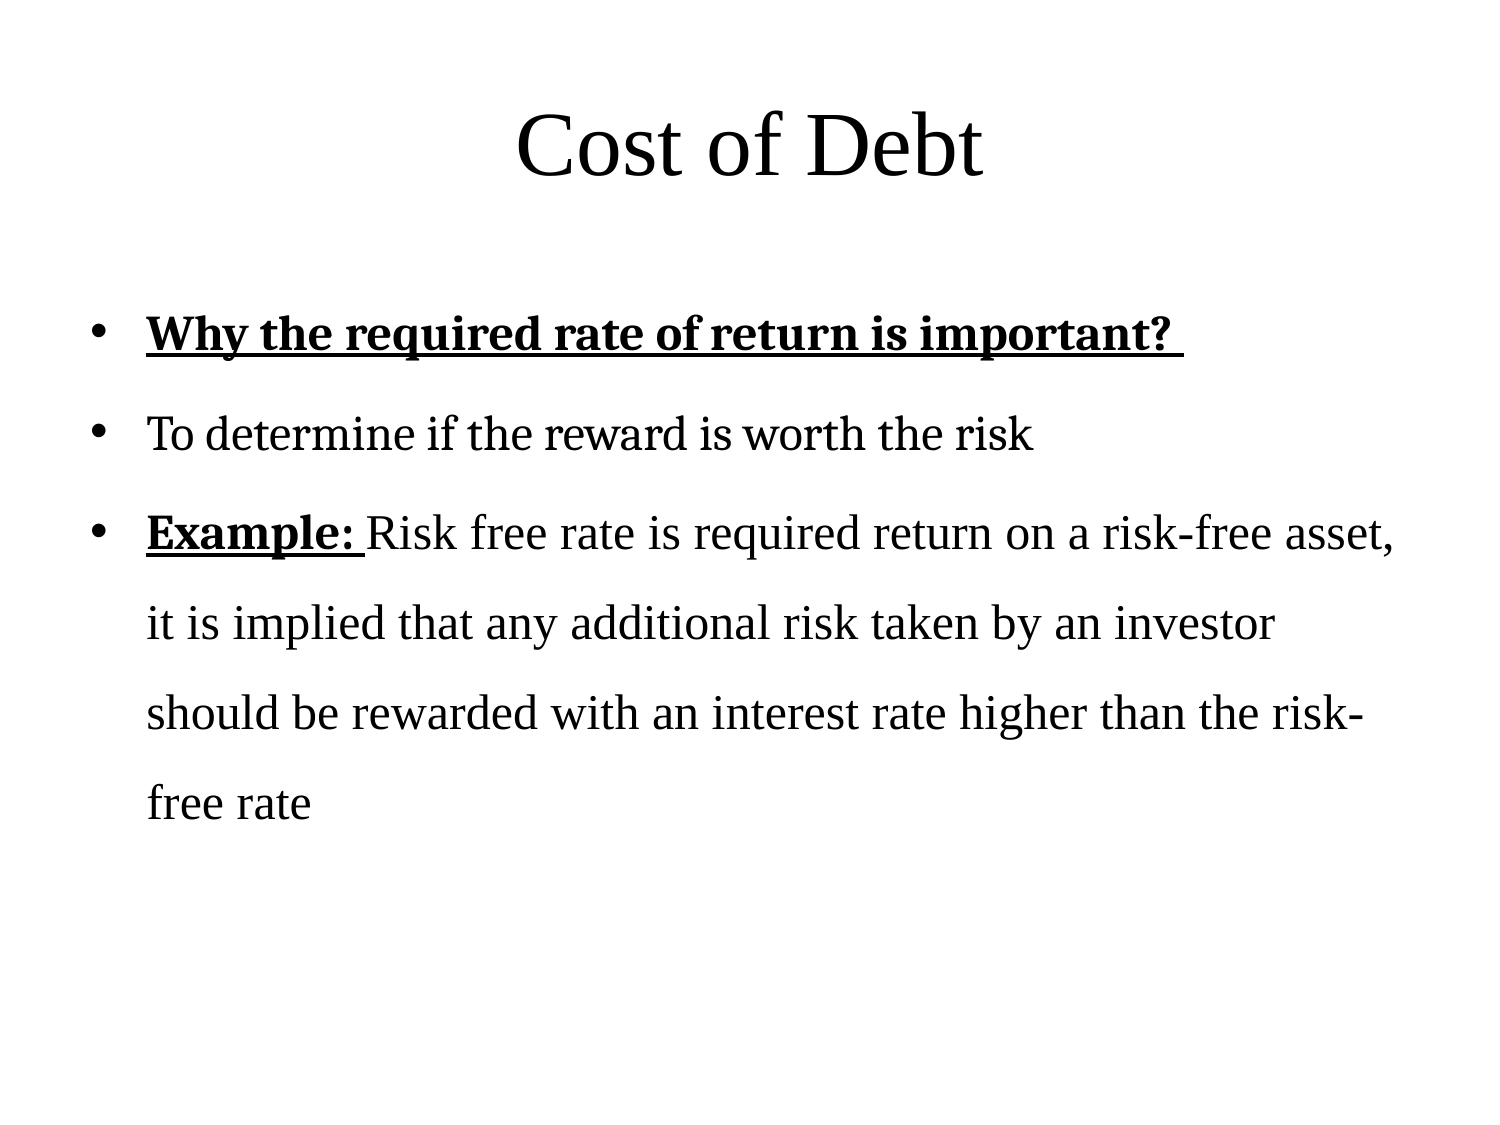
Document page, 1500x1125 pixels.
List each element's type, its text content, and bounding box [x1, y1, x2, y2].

title Cost of Debt [75, 45, 1425, 233]
list Why the required rate of return is important? To determine if the reward is worth the risk Example: Risk free rate is required return on a risk-free asset, it is implied that any additional risk taken by an investor should be rewarded with an interest rate higher than the risk-free rate [75, 262, 1425, 1005]
